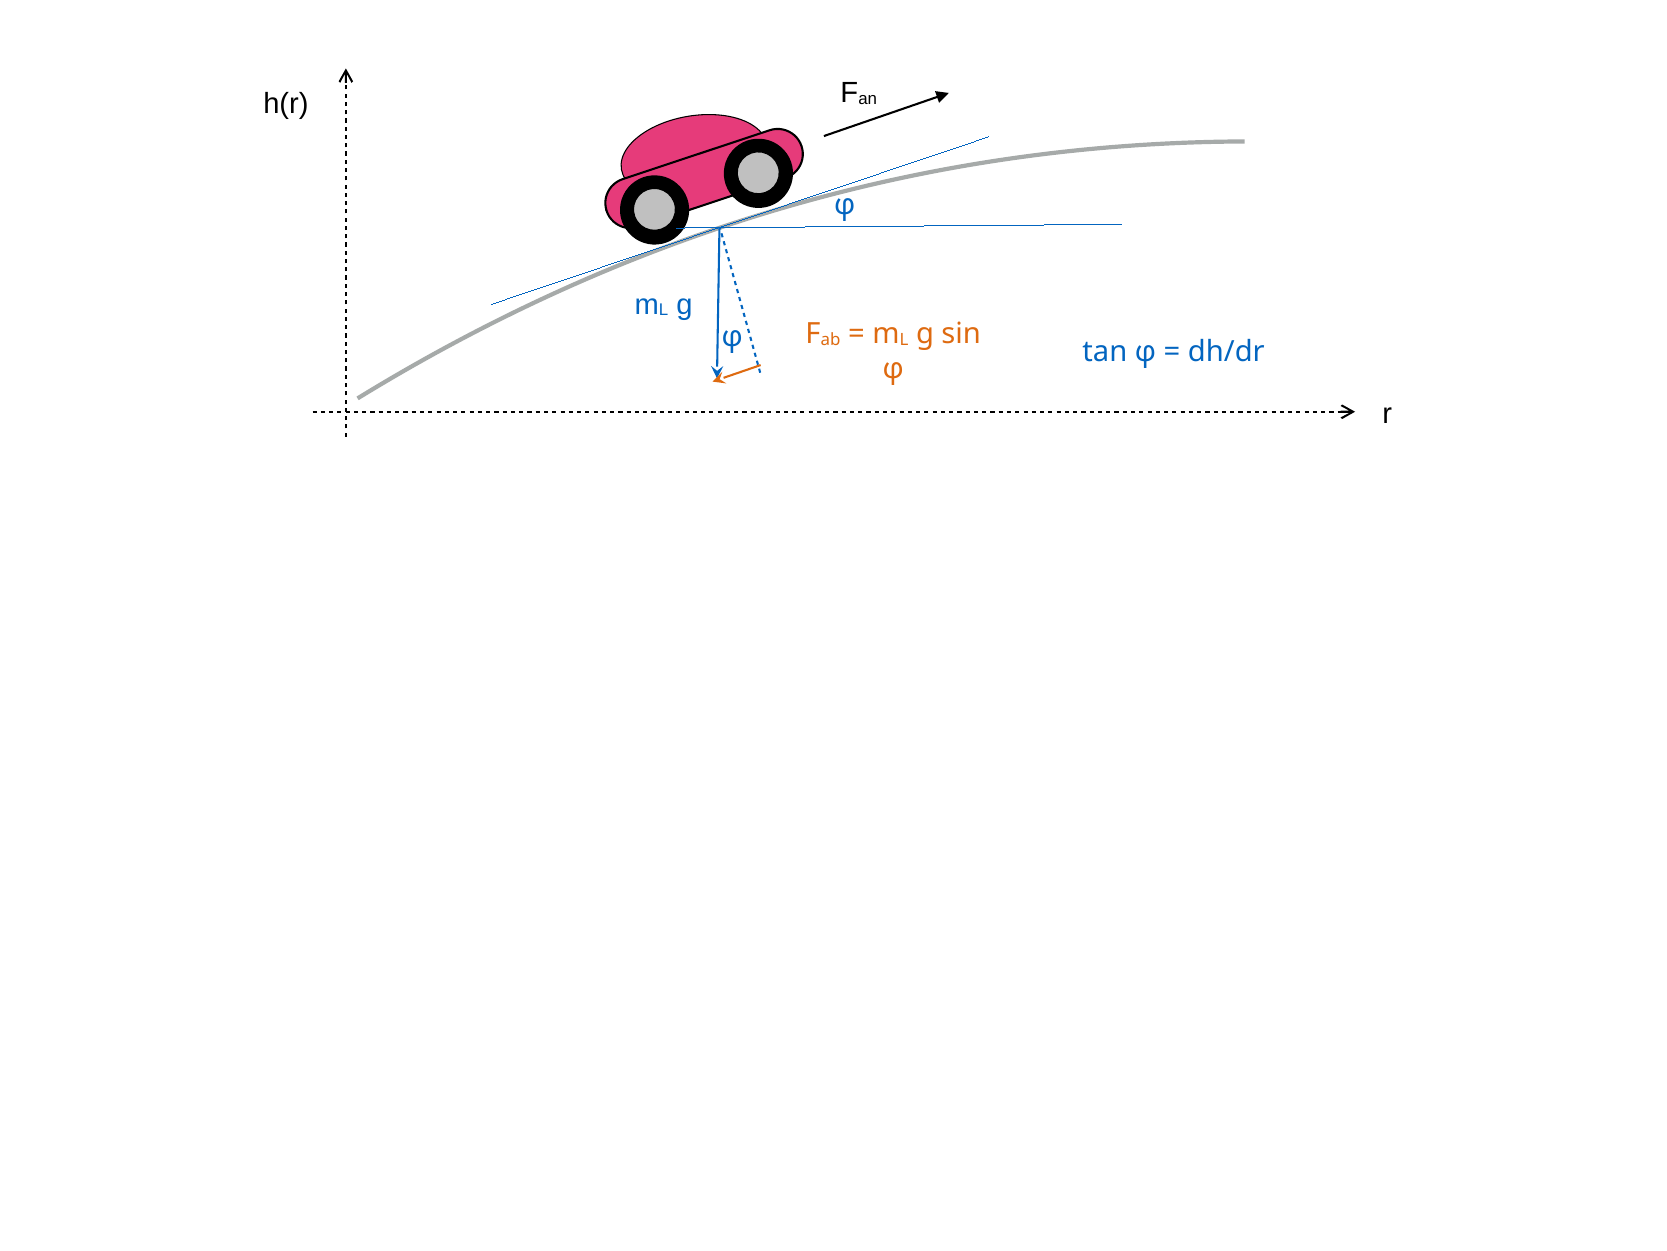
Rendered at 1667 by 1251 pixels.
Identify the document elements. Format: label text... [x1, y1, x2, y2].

text_box tan φ = dh/dr [1074, 323, 1274, 376]
text_box Fab = mL g sin φ [787, 304, 999, 395]
text_box [712, 371, 727, 384]
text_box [595, 102, 803, 227]
text_box [710, 365, 724, 377]
text_box [357, 264, 622, 399]
text_box [338, 68, 354, 87]
text_box φ [713, 308, 752, 361]
text_box [655, 232, 719, 298]
text_box h(r) [250, 71, 322, 132]
text_box [895, 91, 949, 112]
text_box [719, 141, 1245, 294]
text_box r [1359, 387, 1416, 436]
text_box mL g [622, 251, 705, 354]
text_box Fan [823, 61, 895, 121]
text_box φ [825, 176, 864, 229]
